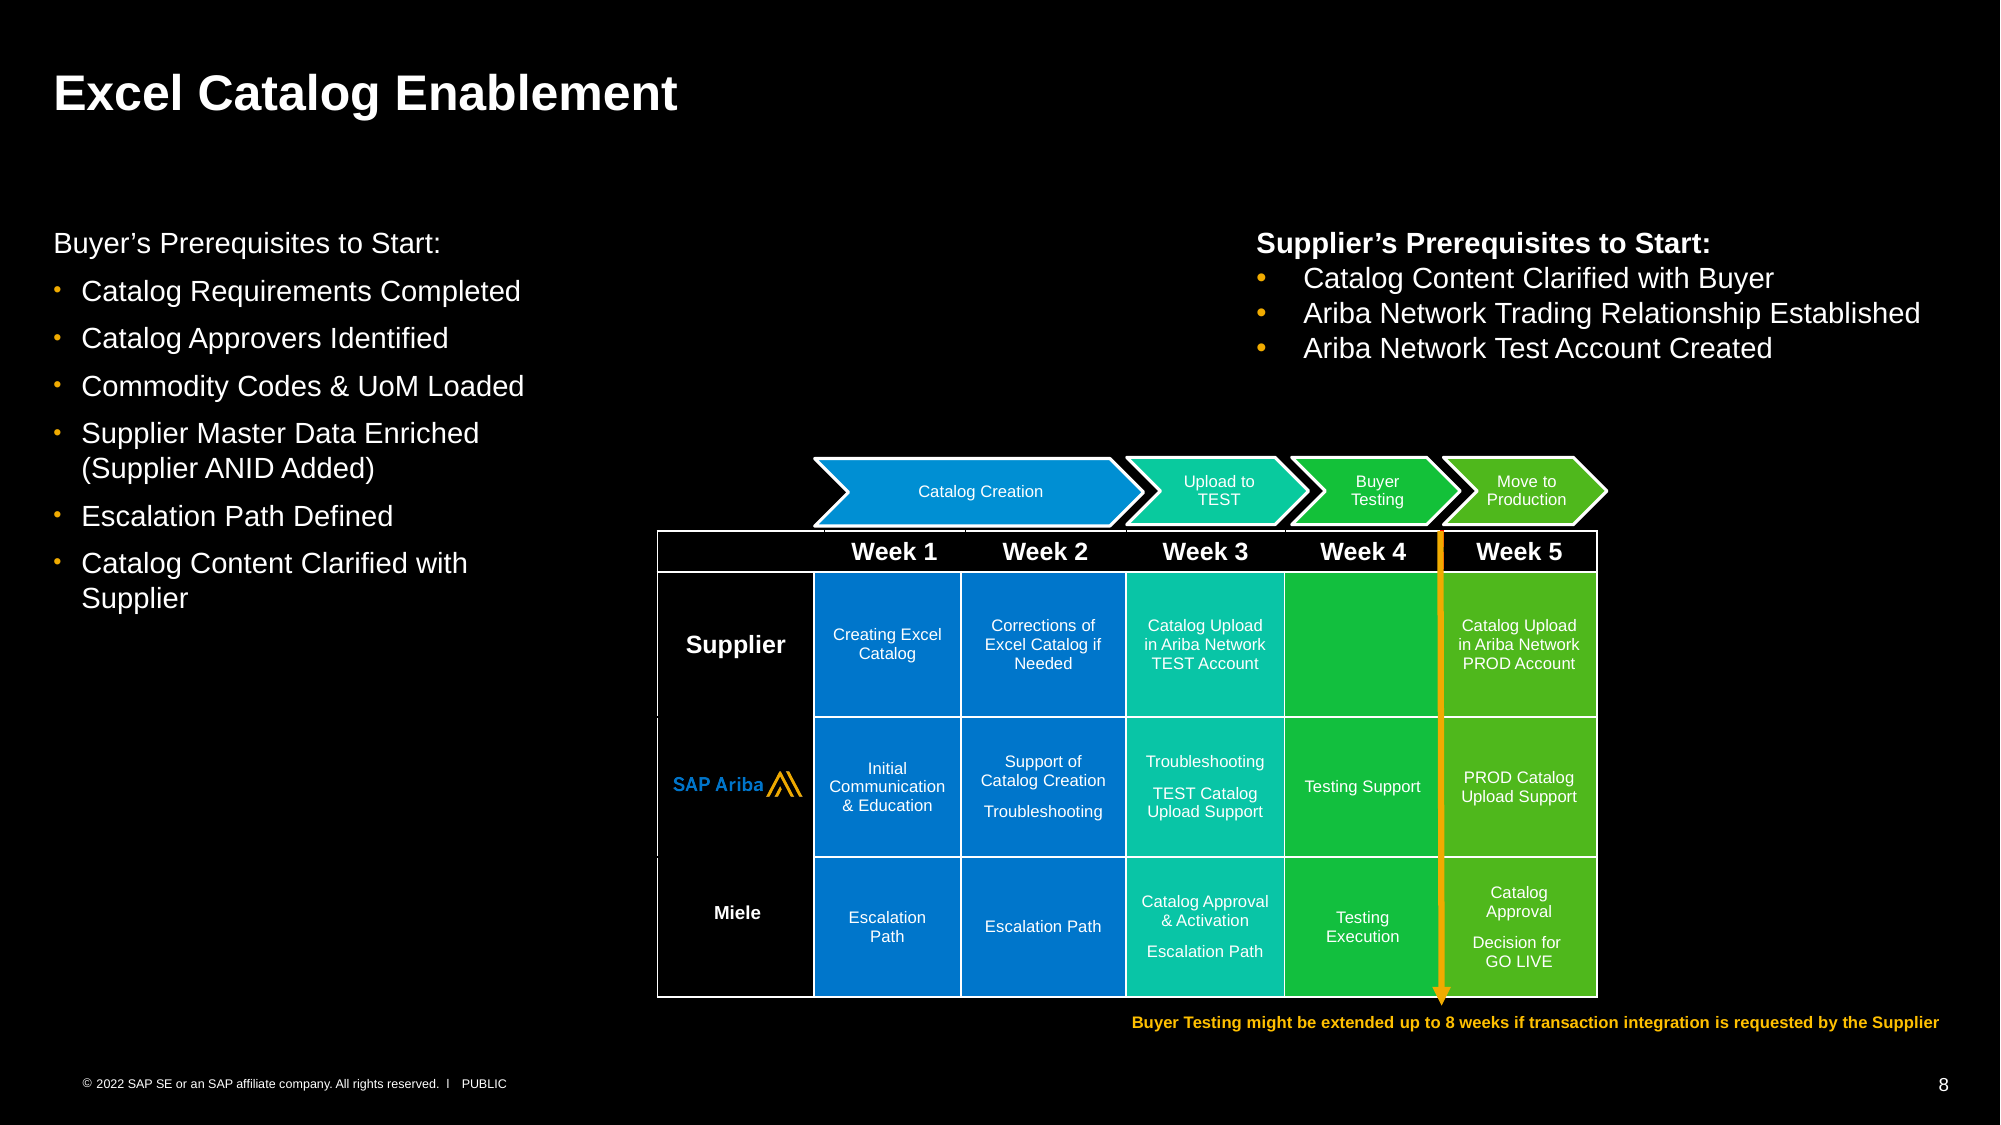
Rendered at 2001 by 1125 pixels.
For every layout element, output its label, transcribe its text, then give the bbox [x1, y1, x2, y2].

table_cell Catalog Approval & Activation Escalation Path [1127, 858, 1284, 996]
table_header Supplier [658, 573, 813, 716]
text_box Buyer Testing might be extended up to 8 weeks if transaction integration is requested by the Supplier [1116, 1004, 1962, 1039]
table_header Catalog Upload in Ariba Network TEST Account [1127, 574, 1284, 716]
table_cell Ariba [658, 718, 813, 856]
text_box Miele [666, 900, 810, 924]
text_box Supplier’s Prerequisites to Start: Catalog Content Clarified with Buyer Ariba Network Trading Relationship Established Ariba Network Test Account Created [1256, 224, 1939, 365]
table_header [658, 532, 810, 571]
table_cell Support of Catalog Creation Troubleshooting [962, 718, 1125, 856]
table_cell [658, 858, 813, 996]
table_cell Escalation Path [815, 858, 960, 996]
picture [673, 771, 804, 798]
table_cell Troubleshooting TEST Catalog Upload Support [1127, 718, 1284, 856]
table_header [1285, 574, 1434, 716]
table_header Catalog Upload in Ariba Network PROD Account [1447, 574, 1596, 716]
table_cell Catalog Approval Decision for GO LIVE [1447, 858, 1596, 996]
table_cell Testing Support [1285, 718, 1434, 856]
table_cell Initial Communication & Education [815, 718, 960, 856]
table_cell Testing Execution [1285, 858, 1434, 996]
table_cell PROD Catalog Upload Support [1447, 718, 1596, 856]
table_header Corrections of Excel Catalog if Needed [962, 574, 1125, 716]
list Buyer’s Prerequisites to Start: Catalog Requirements Completed Catalog Approvers Identified Commodity Codes & UoM Loaded Supplier Master Data Enriched (Supplier ANID Added) Escalation Path Defined Catalog Content Clarified with Supplier [53, 224, 564, 863]
title Excel Catalog Enablement [53, 60, 1947, 185]
table_header Creating Excel Catalog [815, 574, 960, 716]
table_cell Escalation Path [962, 858, 1125, 996]
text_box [814, 418, 1608, 564]
